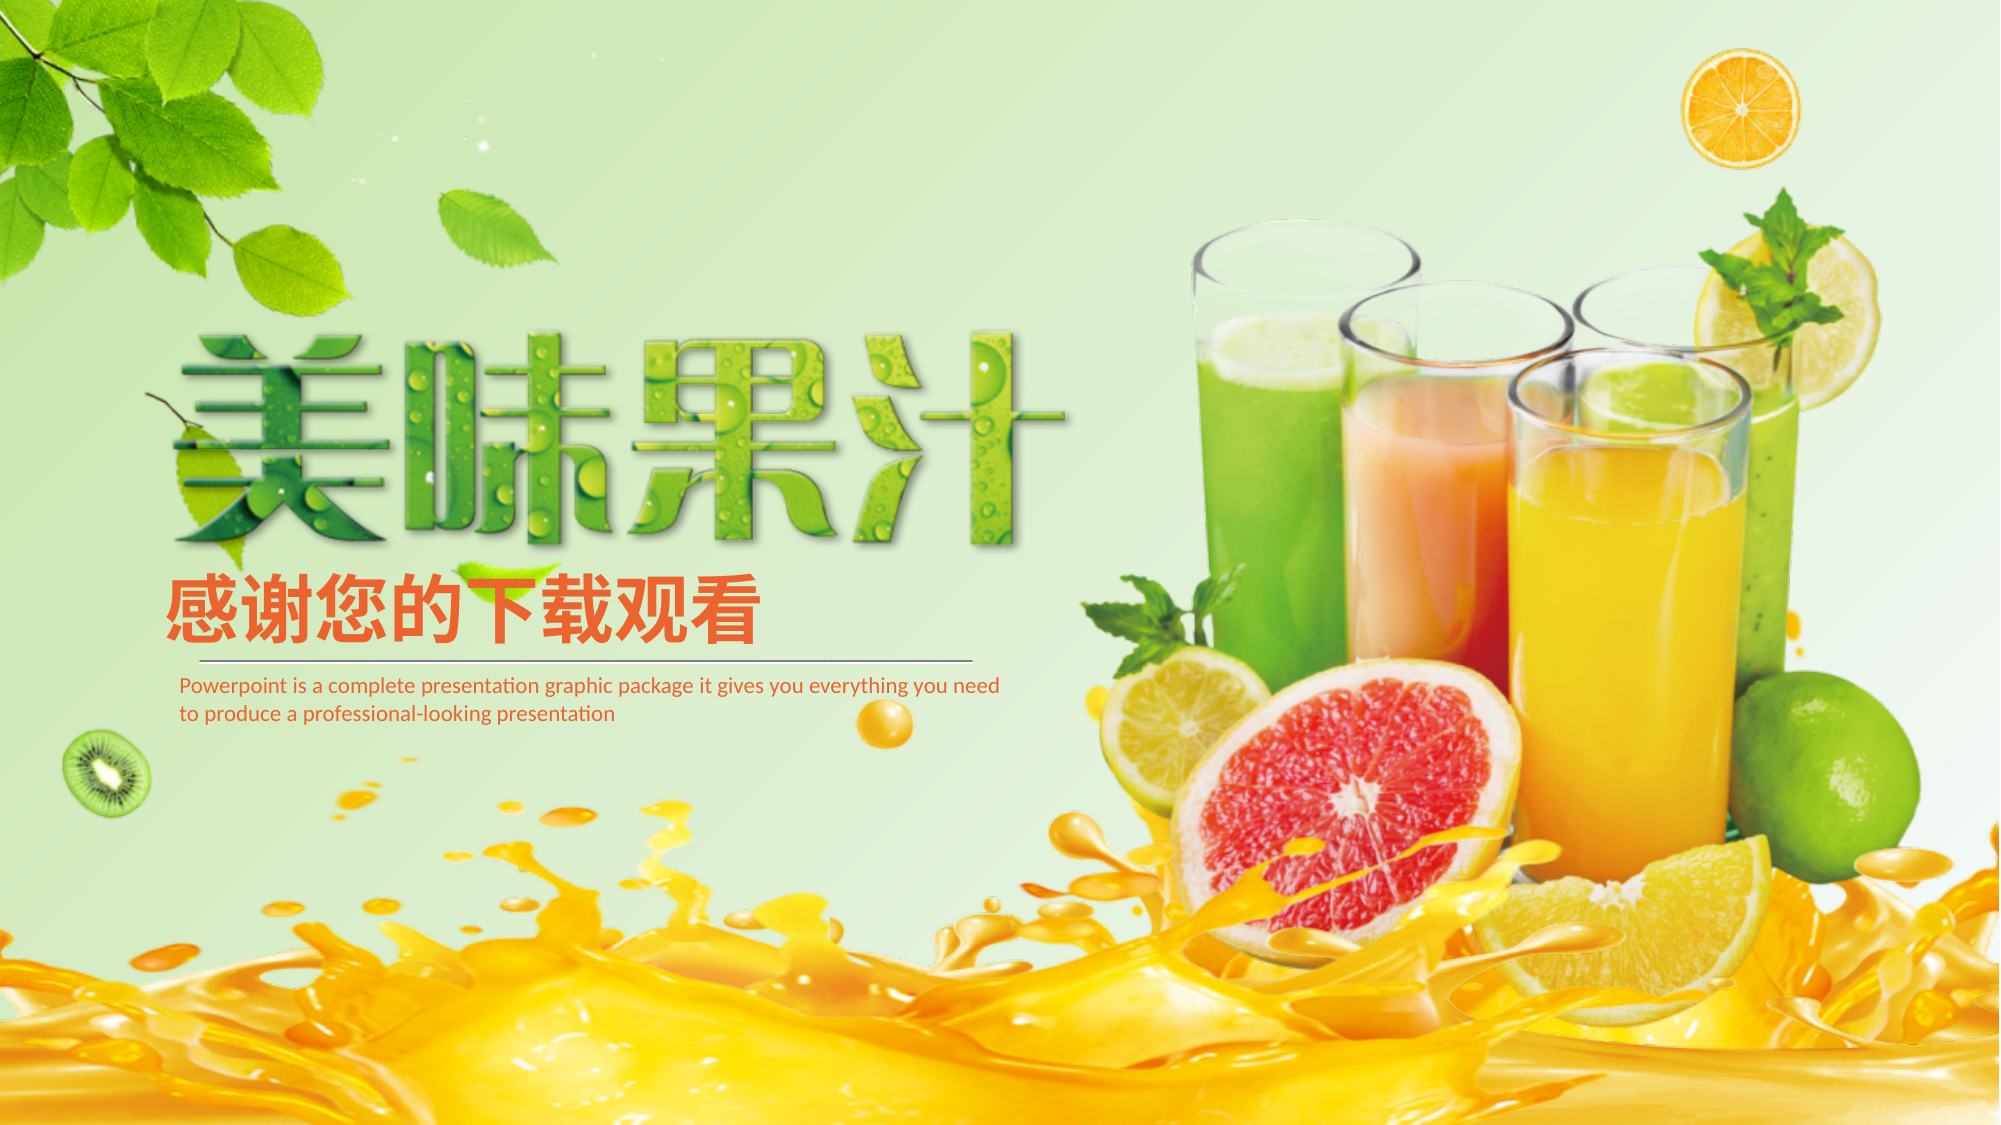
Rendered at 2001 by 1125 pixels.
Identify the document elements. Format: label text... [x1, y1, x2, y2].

picture [0, 0, 1999, 1125]
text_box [164, 660, 1036, 734]
text_box 感谢您的下载观看 [726, 571, 830, 660]
